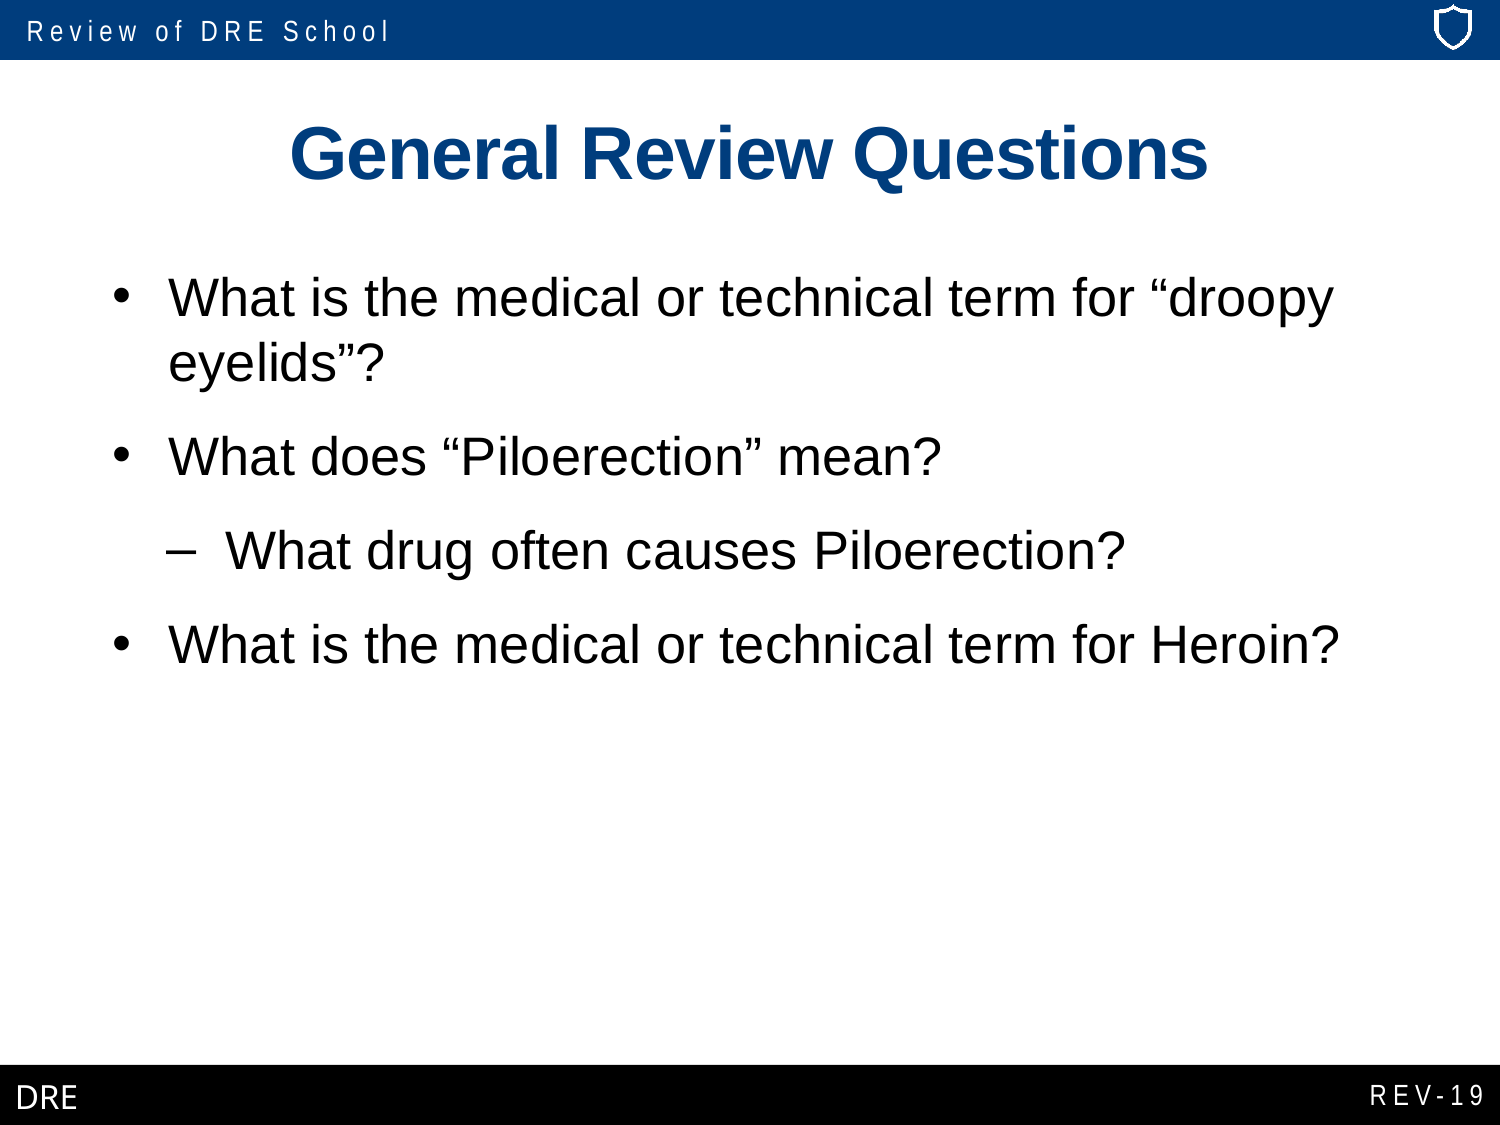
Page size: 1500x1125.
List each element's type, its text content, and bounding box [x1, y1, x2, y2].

list What is the medical or technical term for “droopy eyelids”? What does “Piloerection” mean? What drug often causes Piloerection? What is the medical or technical term for Heroin? [75, 254, 1425, 1005]
title General Review Questions [75, 75, 1425, 225]
slide_number REV-19 [1218, 1063, 1499, 1124]
picture [1434, 4, 1472, 50]
